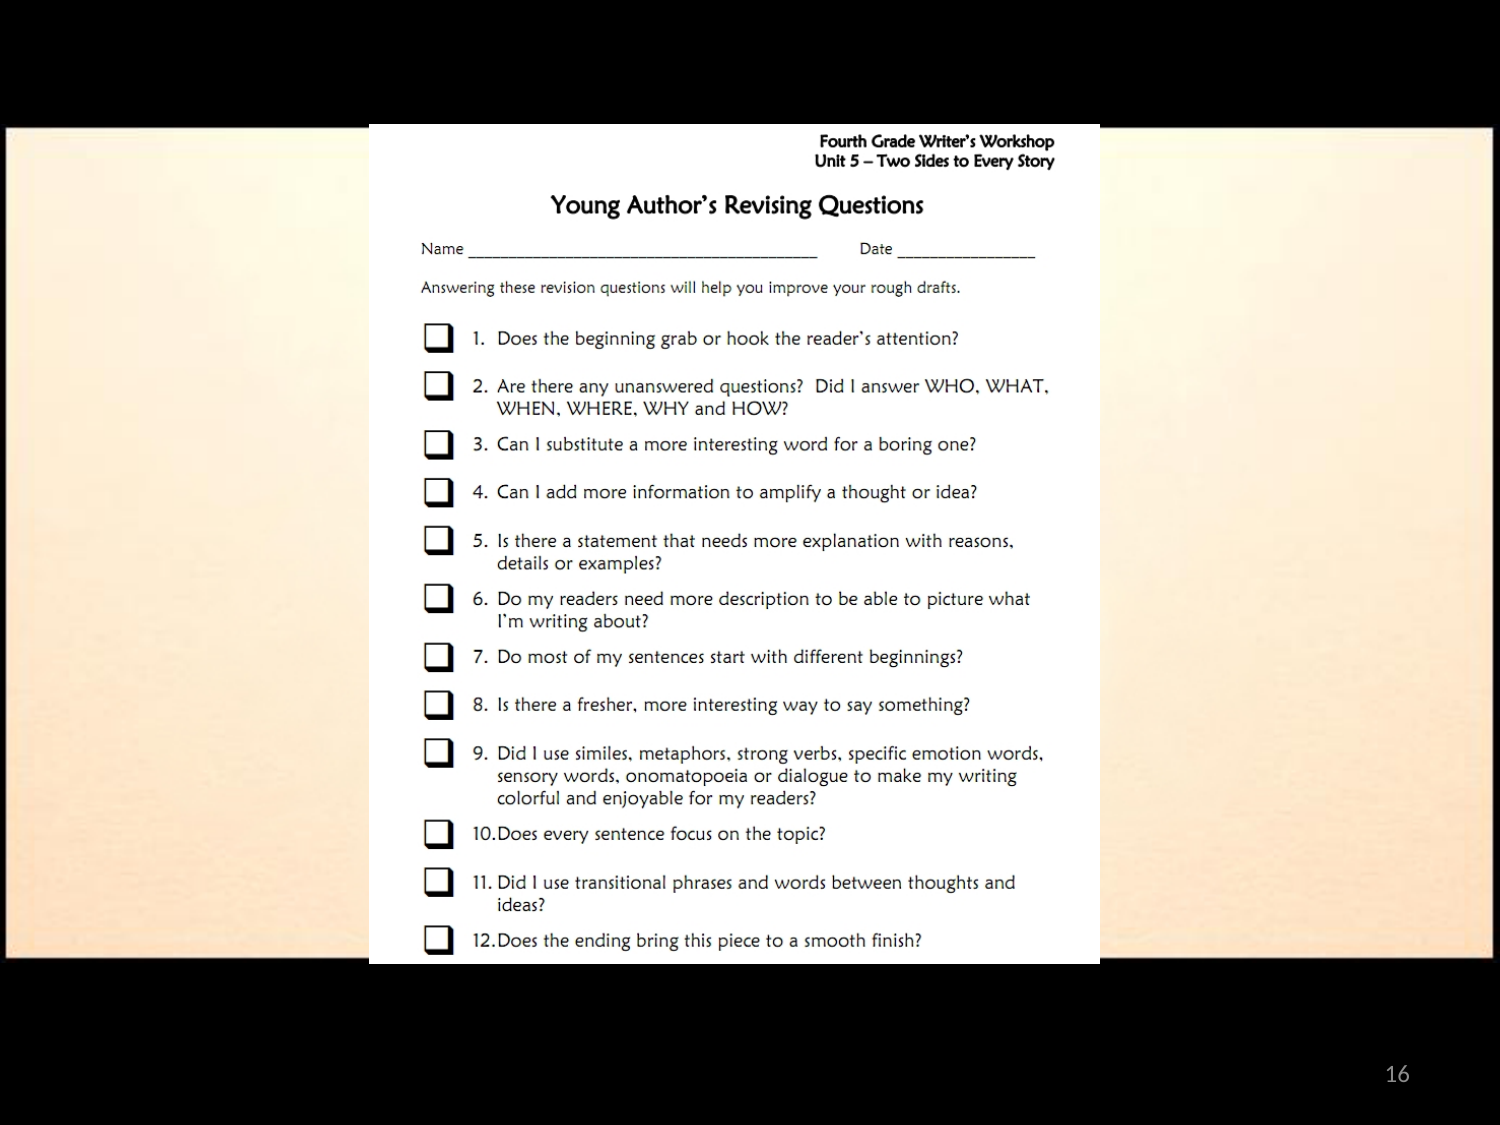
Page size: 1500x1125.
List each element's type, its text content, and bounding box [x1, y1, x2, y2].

picture [0, 124, 1500, 964]
slide_number 16 [1074, 1042, 1425, 1103]
